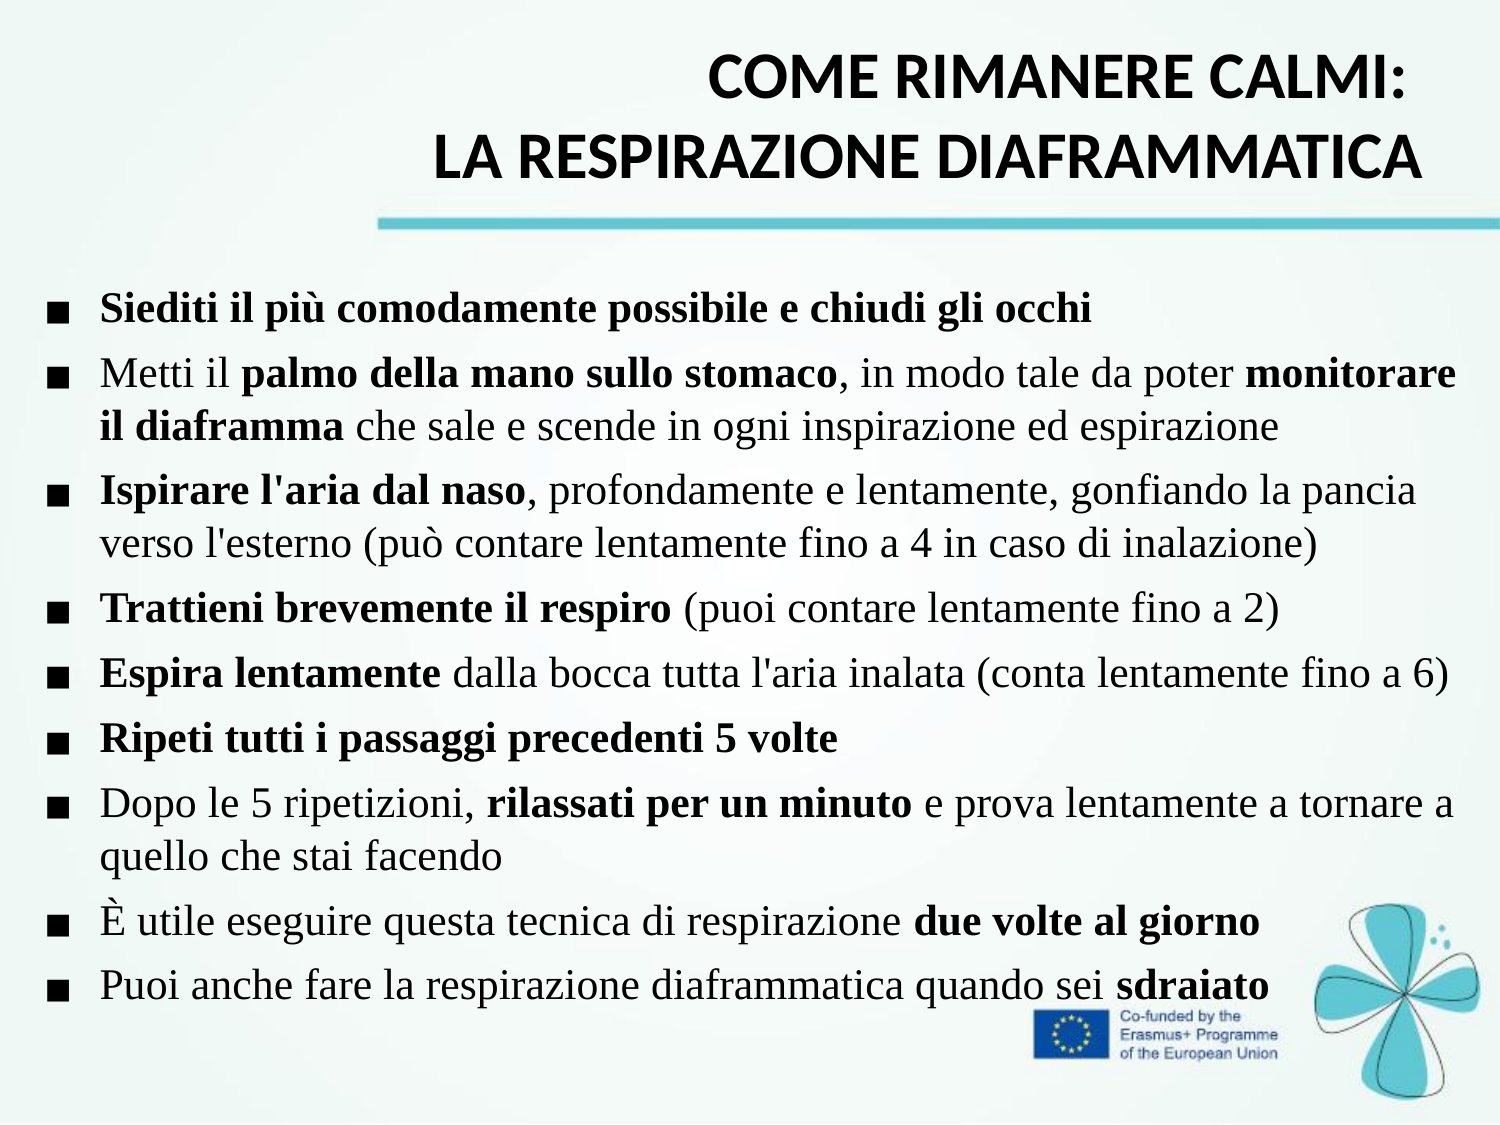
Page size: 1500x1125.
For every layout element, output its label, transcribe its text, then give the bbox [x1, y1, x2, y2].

picture [0, 0, 1500, 1125]
text_box Siediti il più comodamente possibile e chiudi gli occhi Metti il palmo della mano sullo stomaco, in modo tale da poter monitorare il diaframma che sale e scende in ogni inspirazione ed espirazione Ispirare l'aria dal naso, profondamente e lentamente, gonfiando la pancia verso l'esterno (può contare lentamente fino a 4 in caso di inalazione) Trattieni brevemente il respiro (puoi contare lentamente fino a 2) Espira lentamente dalla bocca tutta l'aria inalata (conta lentamente fino a 6) Ripeti tutti i passaggi precedenti 5 volte Dopo le 5 ripetizioni, rilassati per un minuto e prova lentamente a tornare a quello che stai facendo È utile eseguire questa tecnica di respirazione due volte al giorno Puoi anche fare la respirazione diaframmatica quando sei sdraiato [28, 271, 1478, 1017]
text_box Come rimanere calmi: LA RESPIRAZIONE diaframmaticA [63, 24, 1439, 200]
